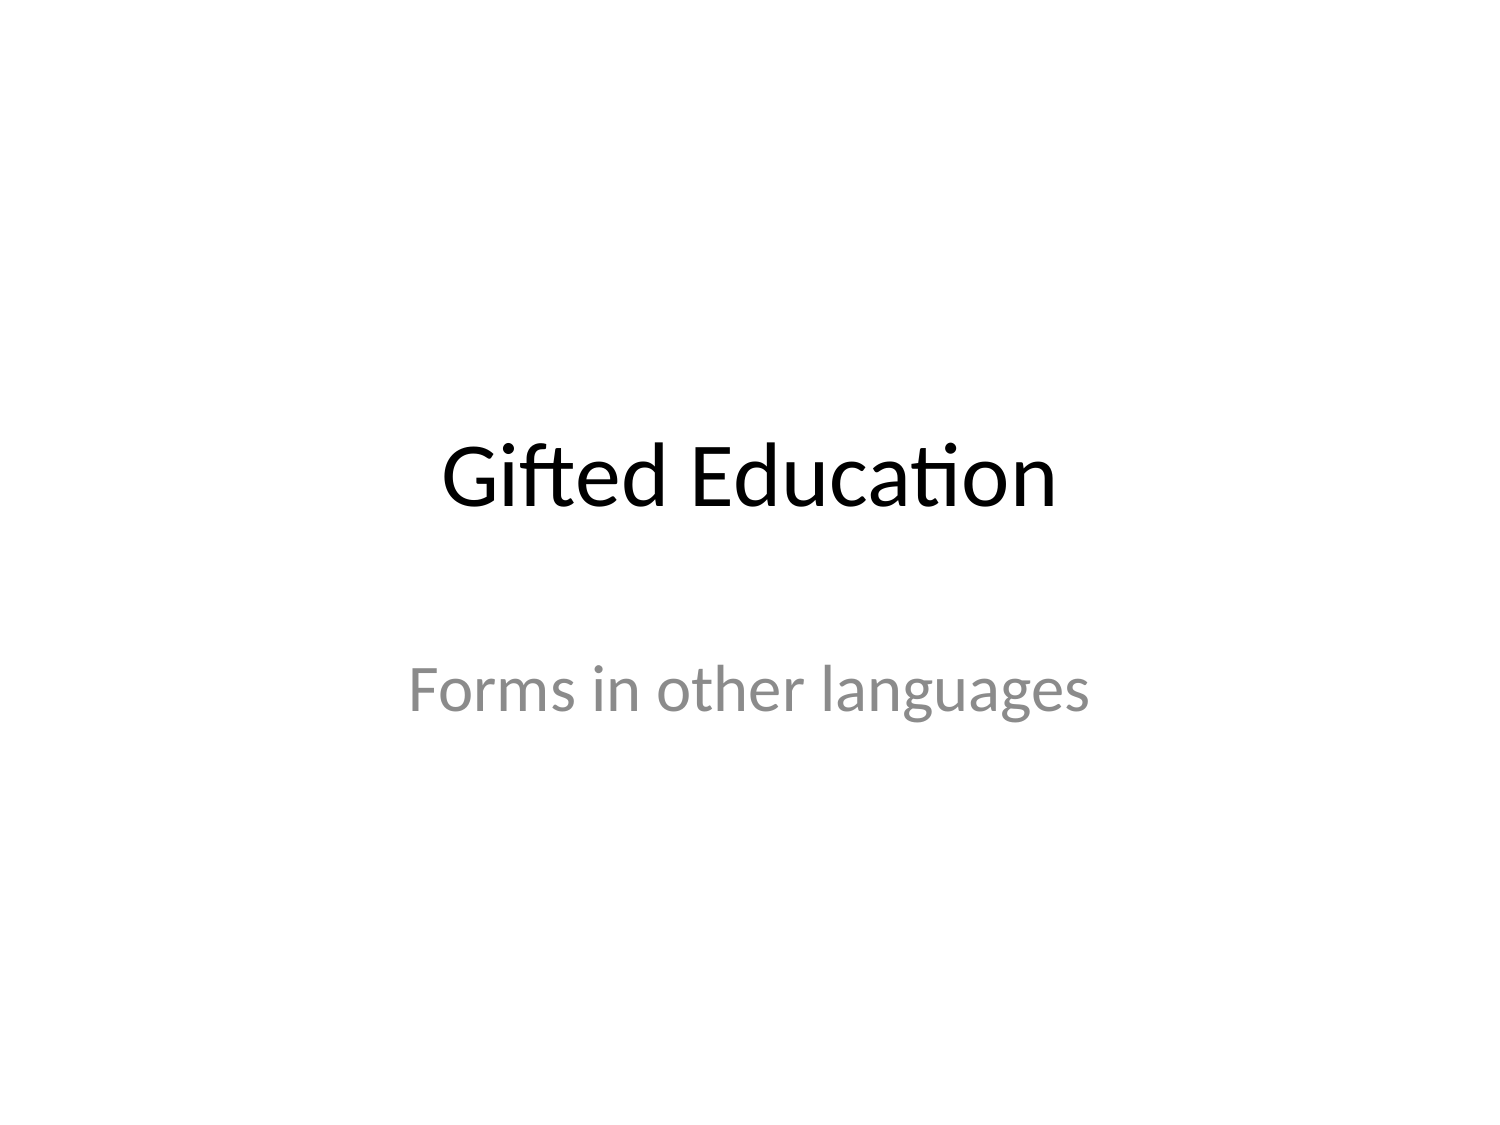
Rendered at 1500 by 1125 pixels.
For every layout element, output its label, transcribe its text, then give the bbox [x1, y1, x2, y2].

title Gifted Education [112, 349, 1388, 591]
subtitle Forms in other languages [225, 637, 1275, 925]
